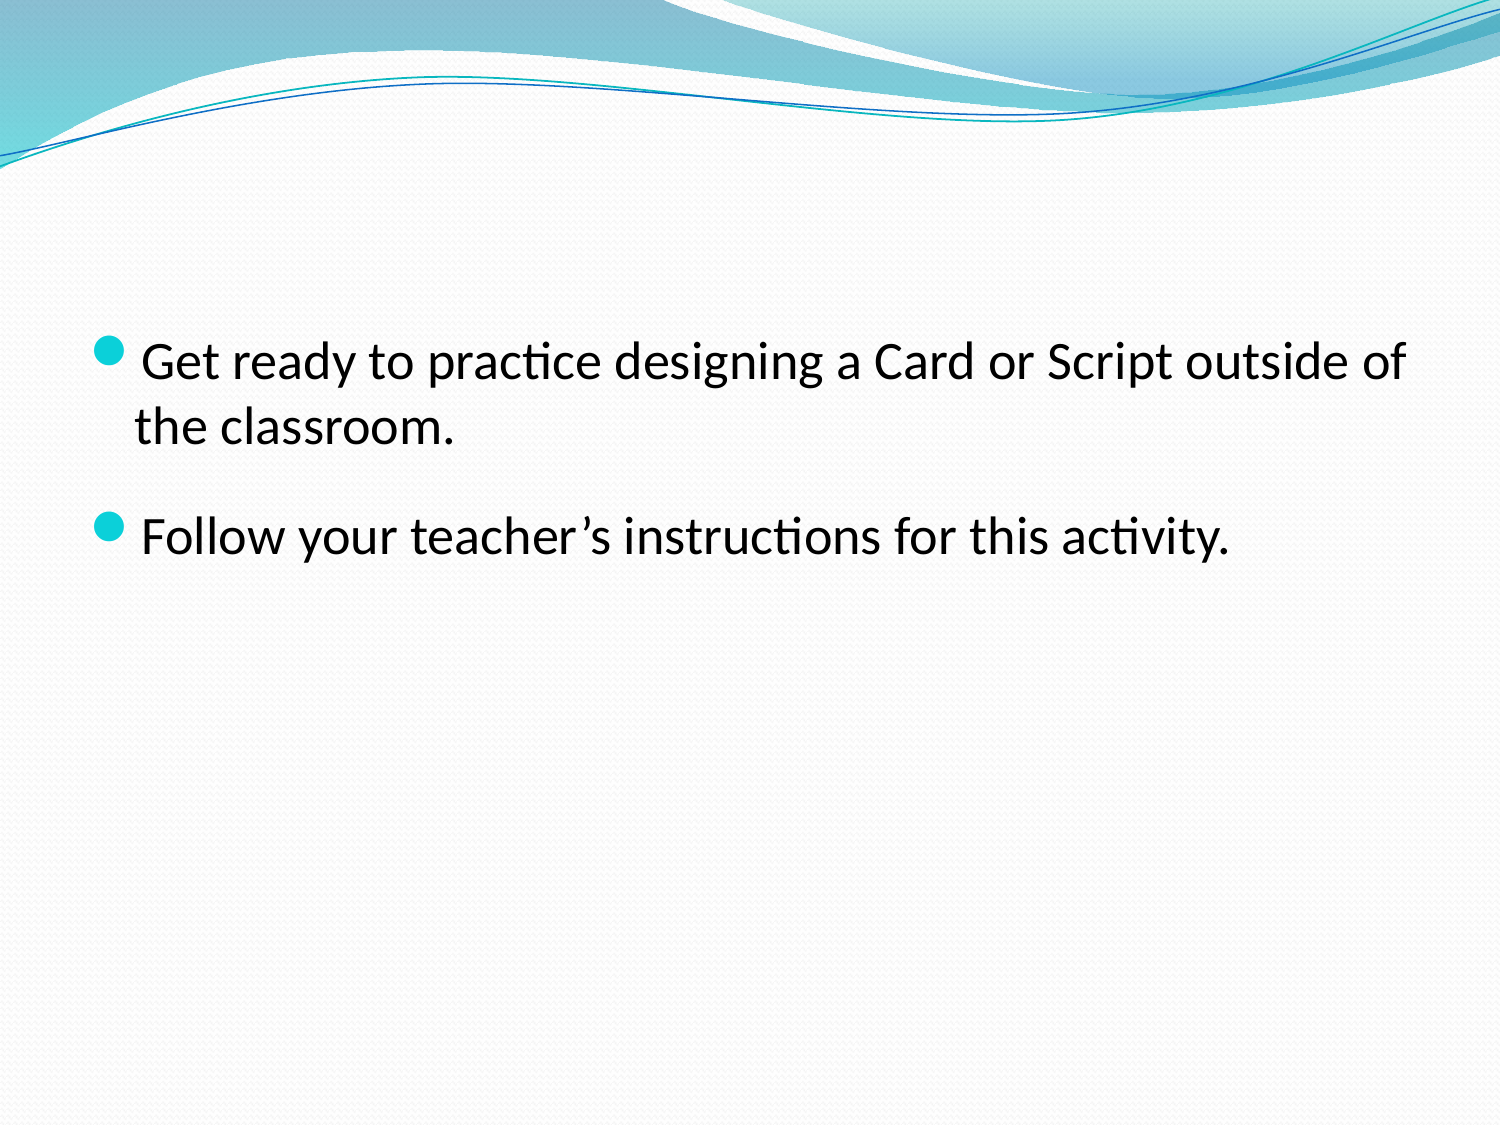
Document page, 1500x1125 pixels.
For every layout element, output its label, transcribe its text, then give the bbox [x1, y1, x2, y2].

title [75, 115, 1425, 303]
list Get ready to practice designing a Card or Script outside of the classroom. Follow your teacher’s instructions for this activity. [75, 317, 1425, 1038]
